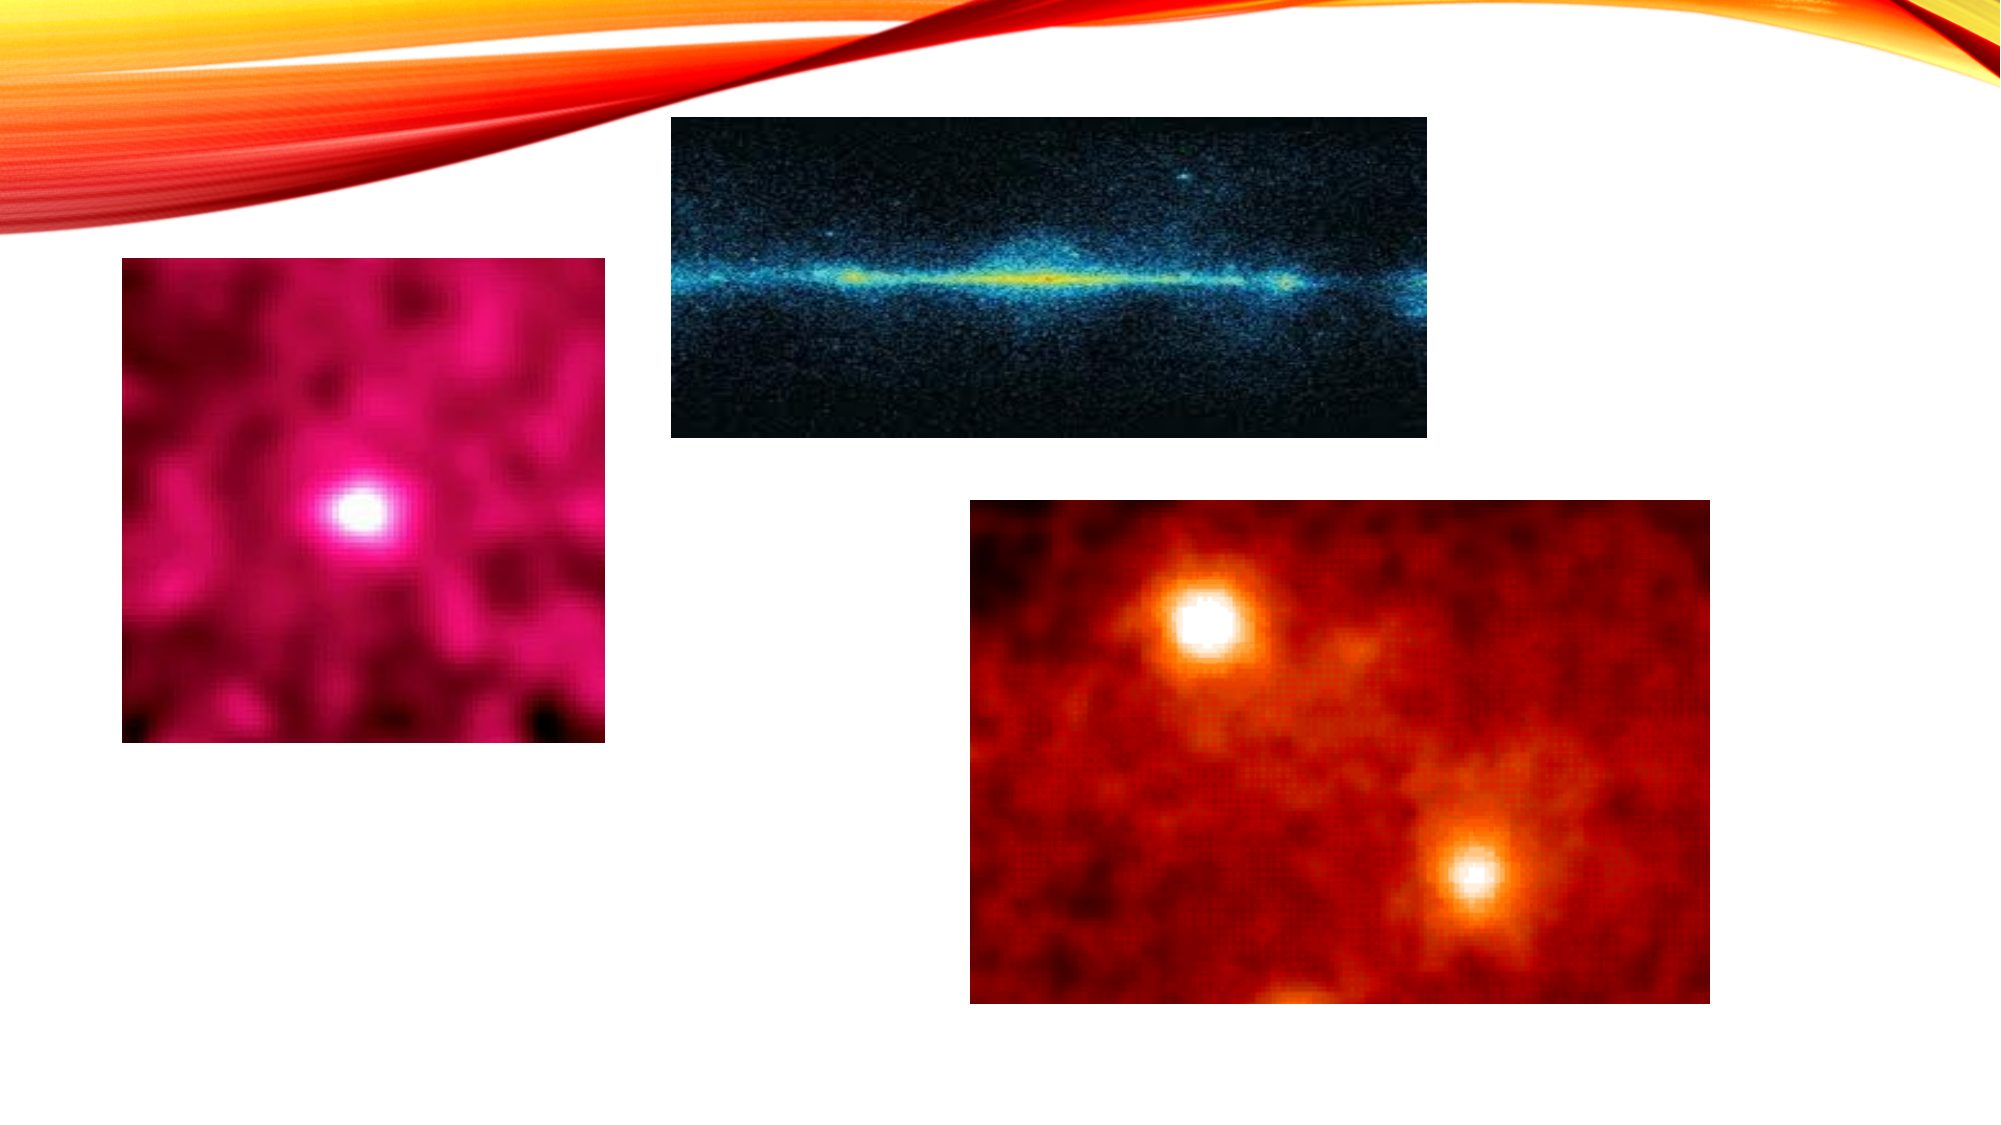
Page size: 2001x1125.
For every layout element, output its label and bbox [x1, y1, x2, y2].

picture [970, 500, 1710, 1005]
picture [122, 258, 605, 743]
picture [0, 0, 2000, 438]
